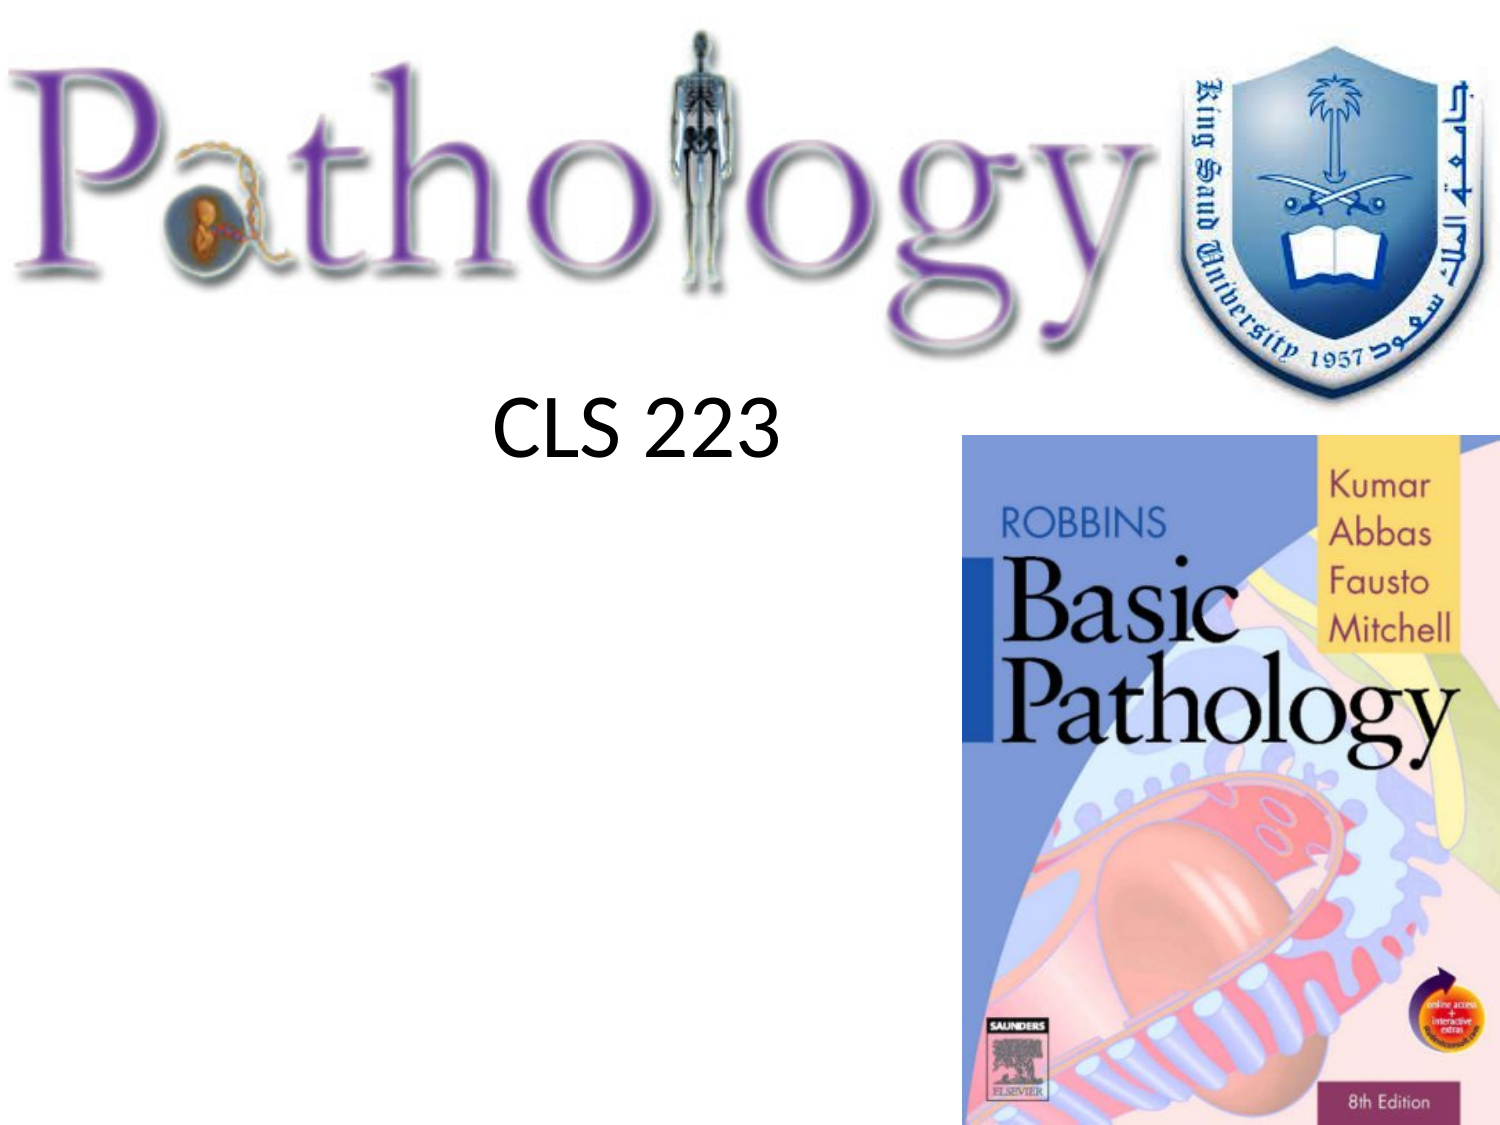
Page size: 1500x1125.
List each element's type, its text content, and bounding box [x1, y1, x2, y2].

picture [962, 435, 1500, 1125]
picture [0, 0, 1500, 418]
title CLS 223 [0, 404, 1275, 542]
